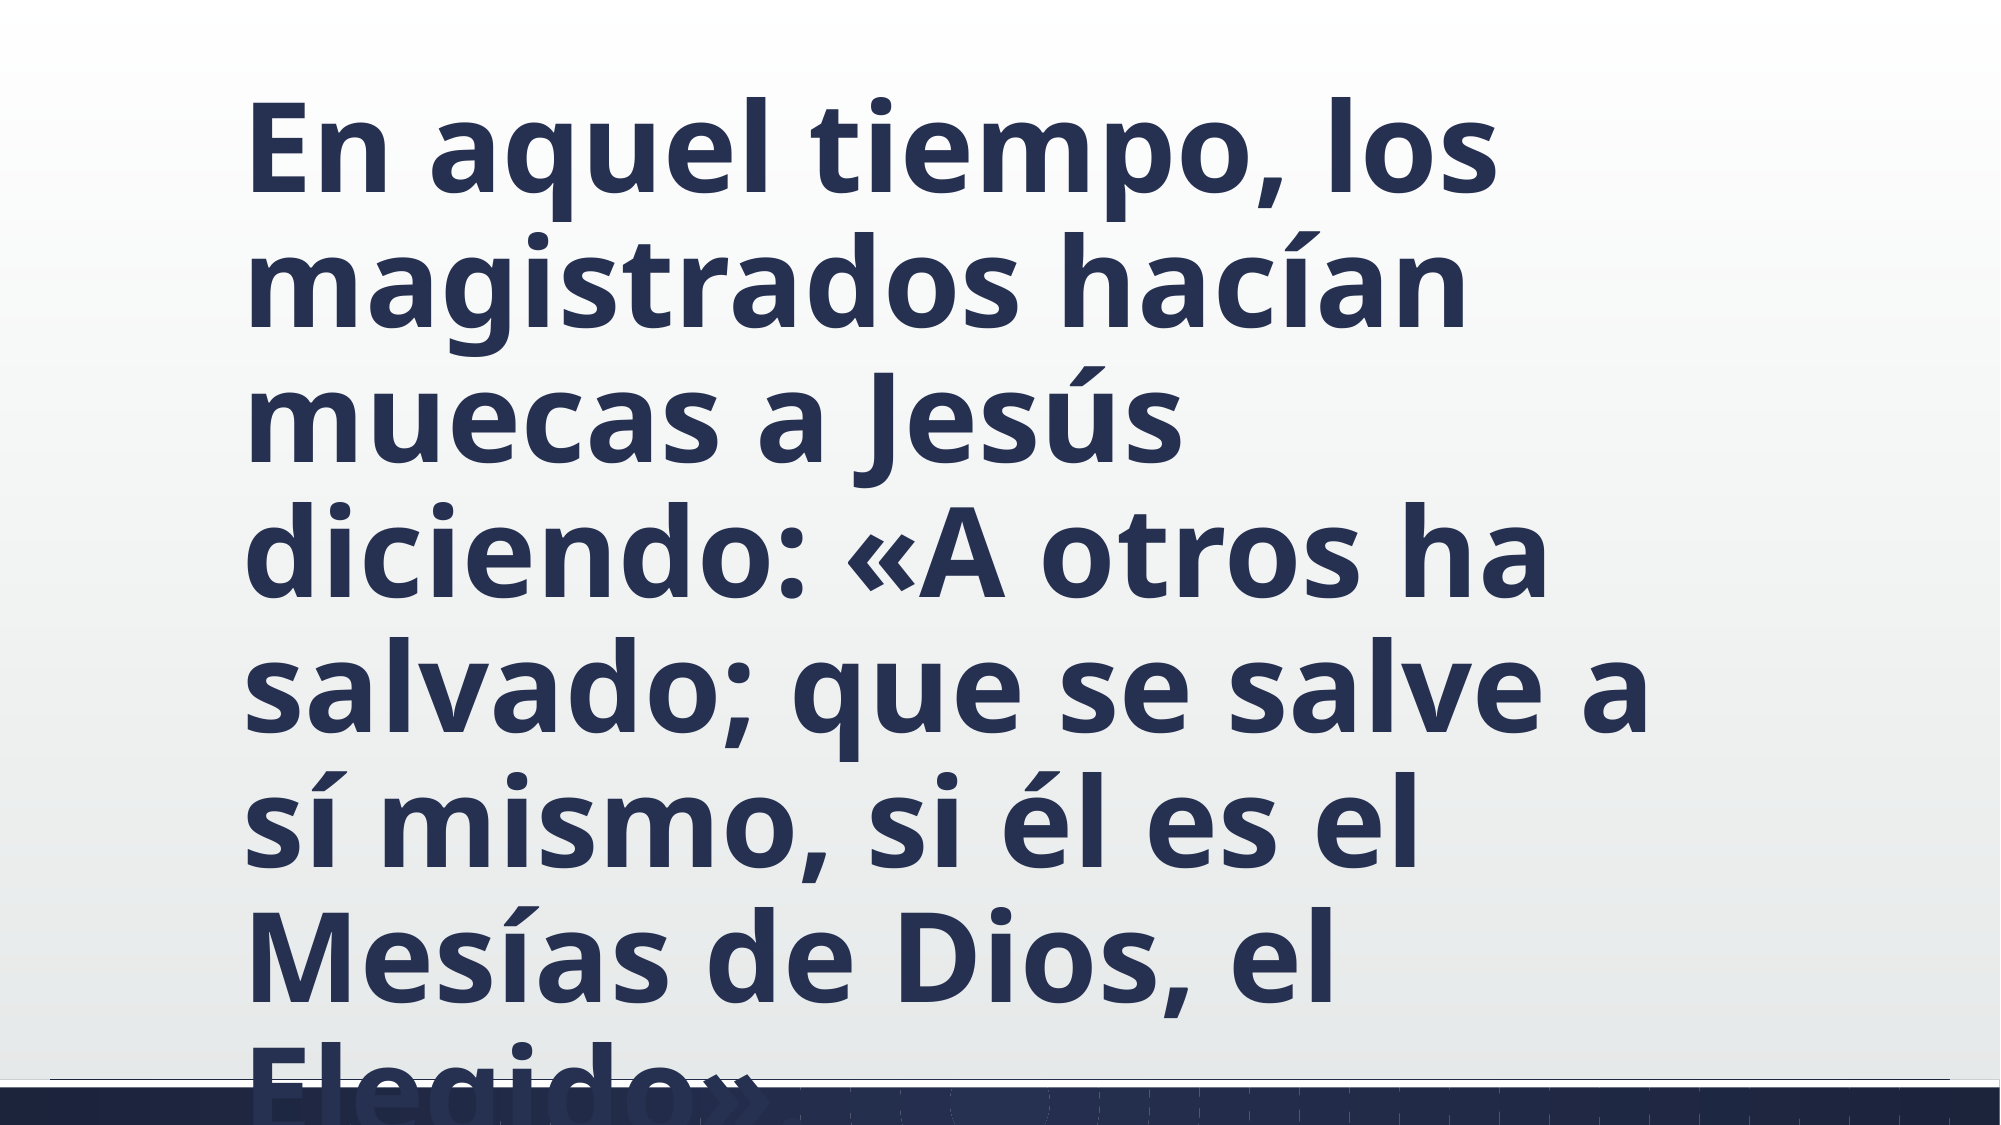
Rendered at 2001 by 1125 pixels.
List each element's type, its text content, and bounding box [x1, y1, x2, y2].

list En aquel tiempo, los magistrados hacían muecas a Jesús diciendo: «A otros ha salvado; que se salve a sí mismo, si él es el Mesías de Dios, el Elegido». [219, 76, 1780, 990]
